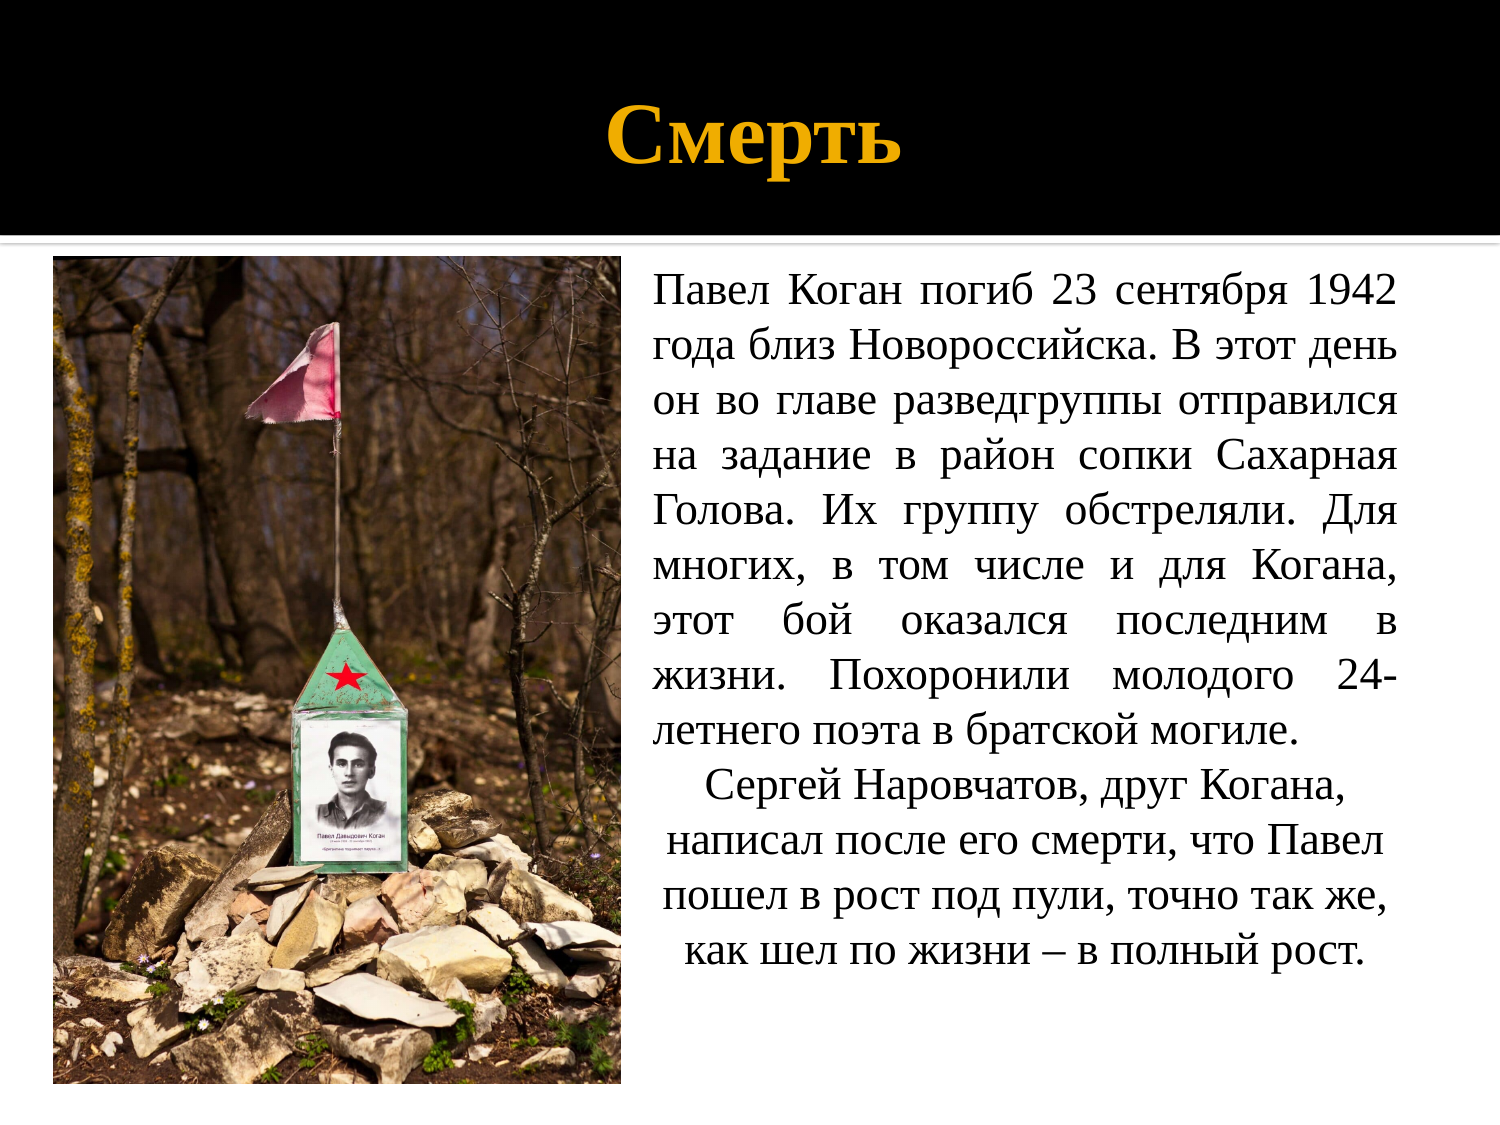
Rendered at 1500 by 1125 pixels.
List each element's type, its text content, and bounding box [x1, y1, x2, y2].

picture [53, 256, 621, 1084]
title Смерть [75, 25, 1425, 231]
list Павел Коган погиб 23 сентября 1942 года близ Новороссийска. В этот день он во главе разведгруппы отправился на задание в район сопки Сахарная Голова. Их группу обстреляли. Для многих, в том числе и для Когана, этот бой оказался последним в жизни. Похоронили молодого 24-летнего поэта в братской могиле. Сергей Наровчатов, друг Когана, написал после его смерти, что Павел пошел в рост под пули, точно так же, как шел по жизни – в полный рост. [643, 243, 1414, 1084]
